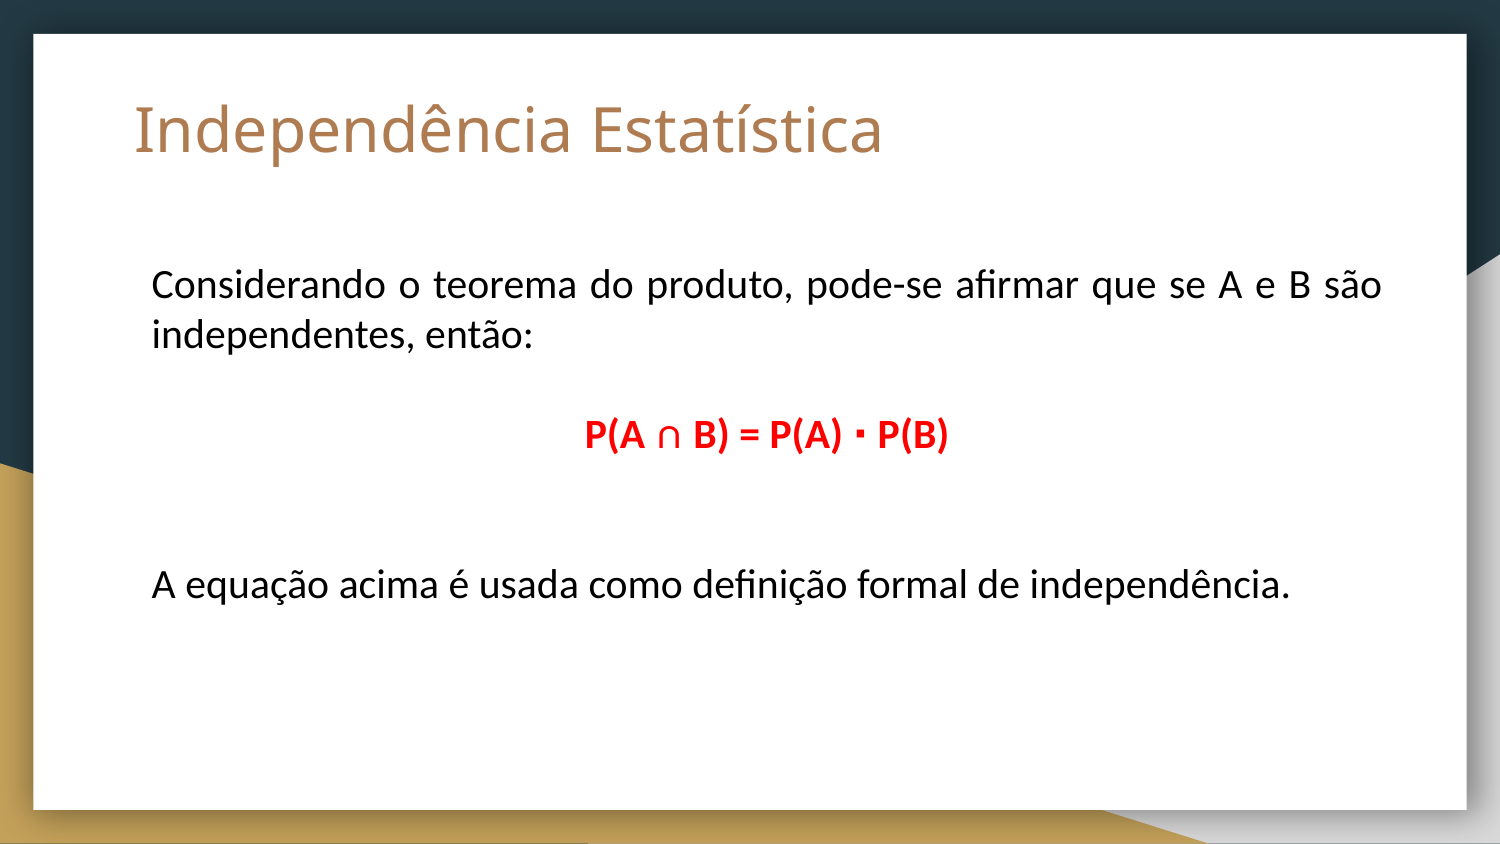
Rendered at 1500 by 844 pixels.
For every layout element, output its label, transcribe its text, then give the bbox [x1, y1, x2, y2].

title Independência Estatística [119, 75, 1381, 179]
text_box Considerando o teorema do produto, pode-se afirmar que se A e B são independentes, então: P(A ∩ B) = P(A) ⋅ P(B) A equação acima é usada como definição formal de independência. [136, 241, 1398, 721]
